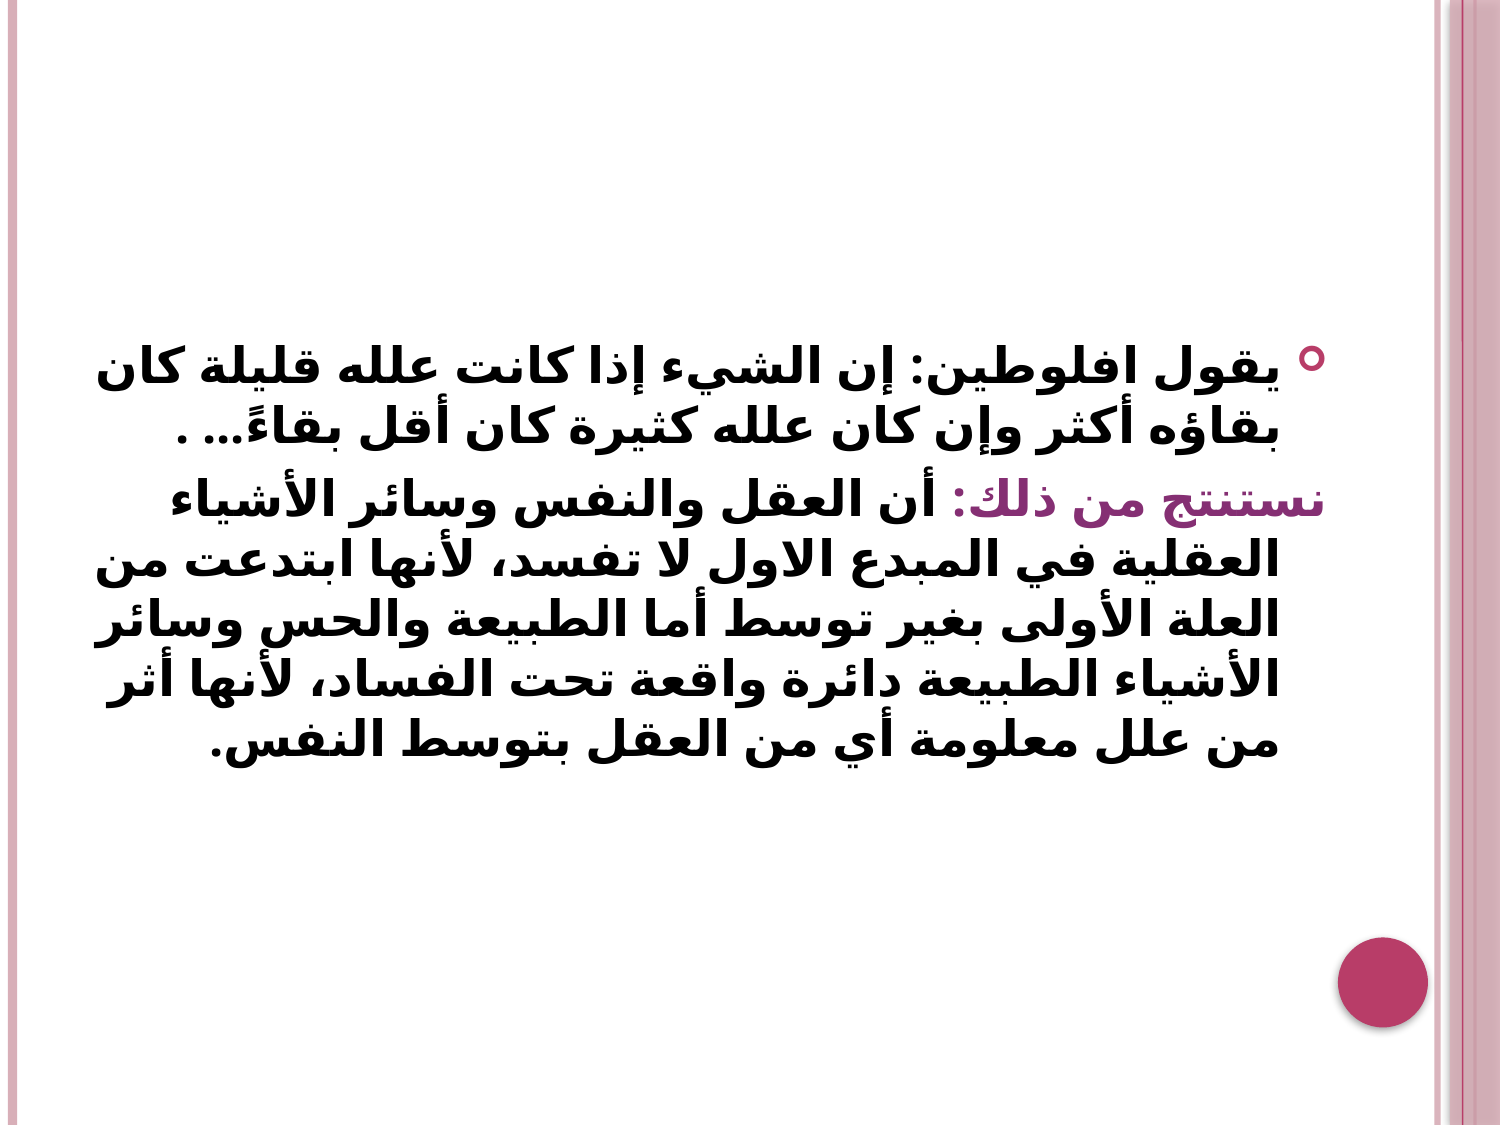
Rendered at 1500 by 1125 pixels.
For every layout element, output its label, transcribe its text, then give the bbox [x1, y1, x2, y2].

list يقول افلوطين: إن الشيء إذا كانت علله قليلة كان بقاؤه أكثر وإن كان علله كثيرة كان أقل بقاءً... . نستنتج من ذلك: أن العقل والنفس وسائر الأشياء العقلية في المبدع الاول لا تفسد، لأنها ابتدعت من العلة الأولى بغير توسط أما الطبيعة والحس وسائر الأشياء الطبيعة دائرة واقعة تحت الفساد، لأنها أثر من علل معلومة أي من العقل بتوسط النفس. [53, 326, 1343, 1125]
